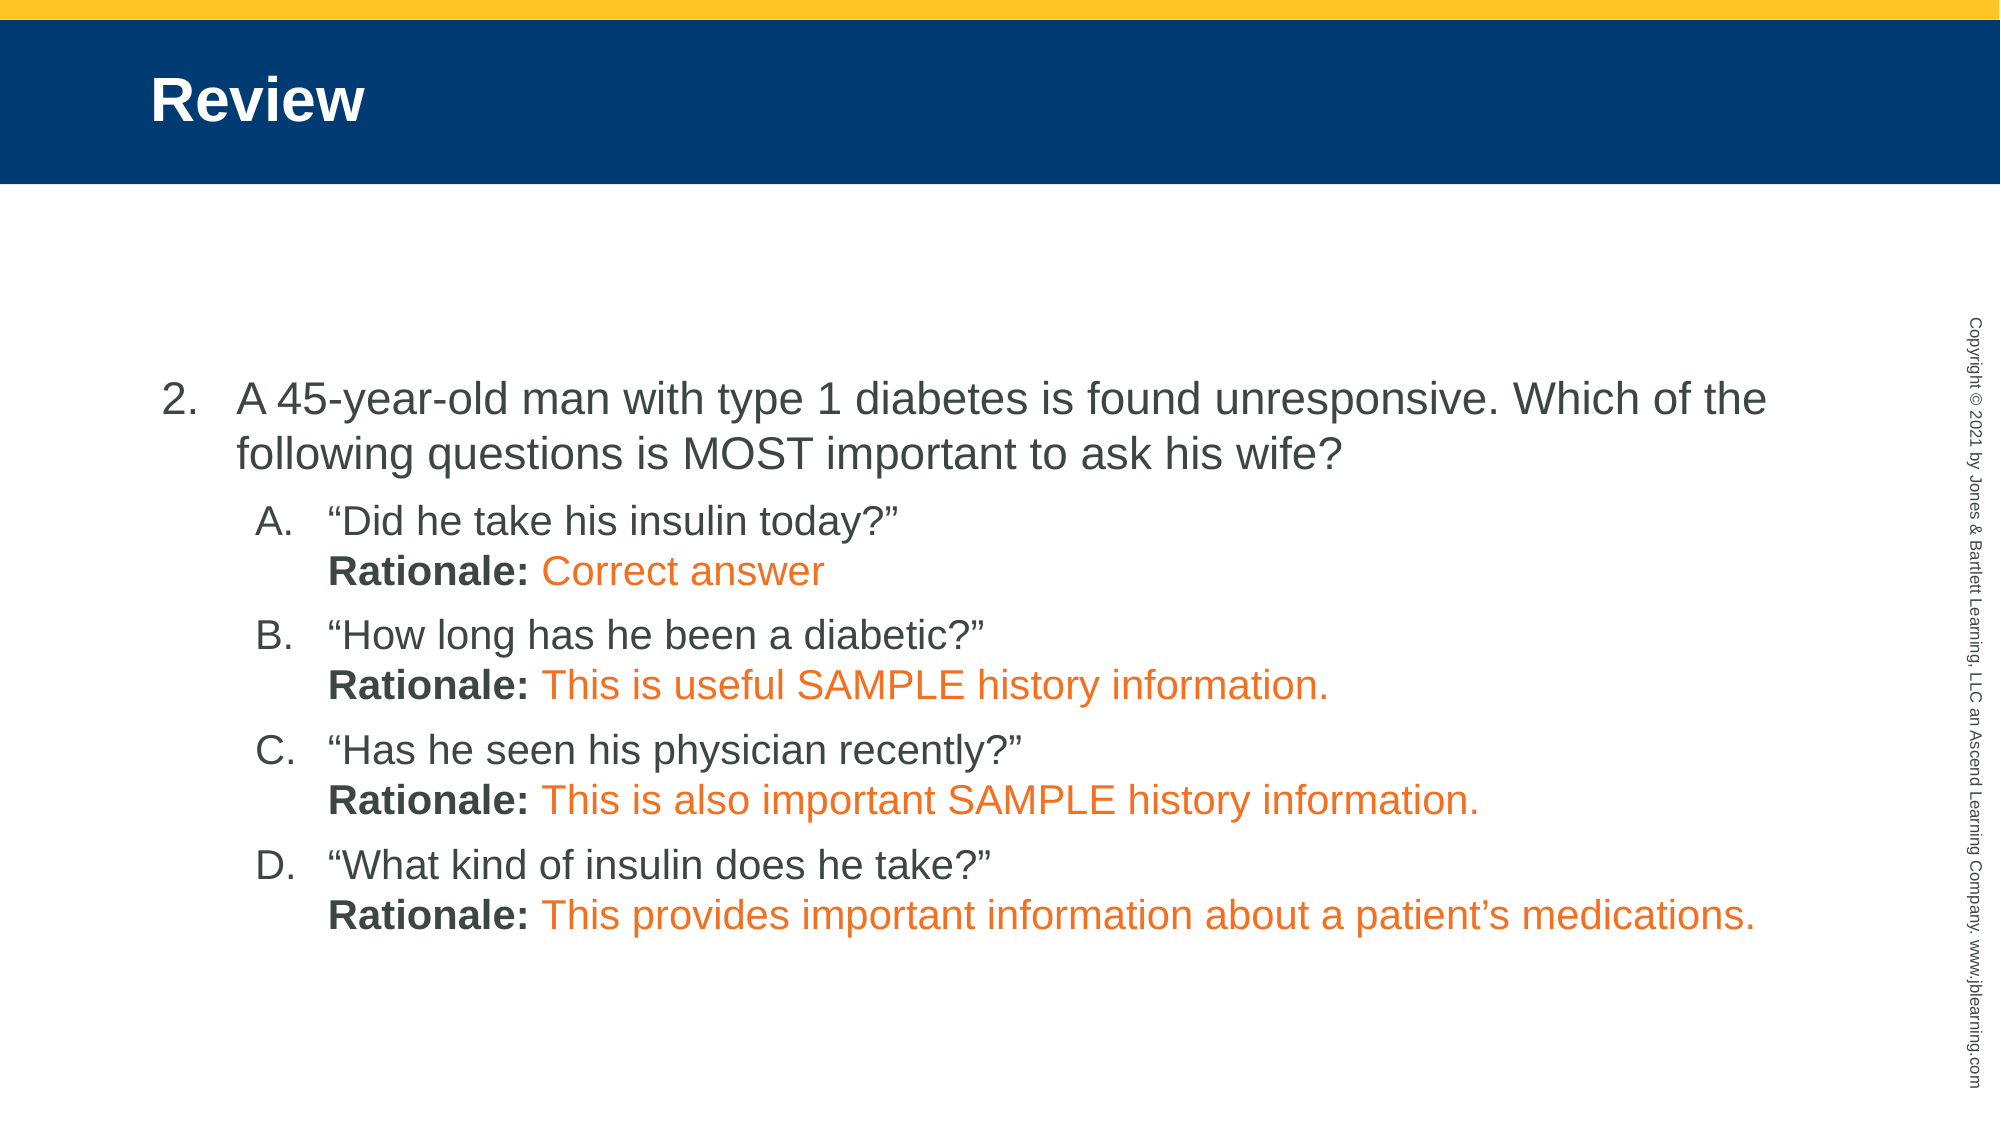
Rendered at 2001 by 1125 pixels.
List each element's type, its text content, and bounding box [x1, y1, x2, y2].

title Review [0, 19, 2000, 185]
list A 45-year-old man with type 1 diabetes is found unresponsive. Which of the following questions is MOST important to ask his wife? “Did he take his insulin today?” Rationale: Correct answer “How long has he been a diabetic?” Rationale: This is useful SAMPLE history information. “Has he seen his physician recently?” Rationale: This is also important SAMPLE history information. “What kind of insulin does he take?” Rationale: This provides important information about a patient’s medications. [146, 361, 1859, 1016]
